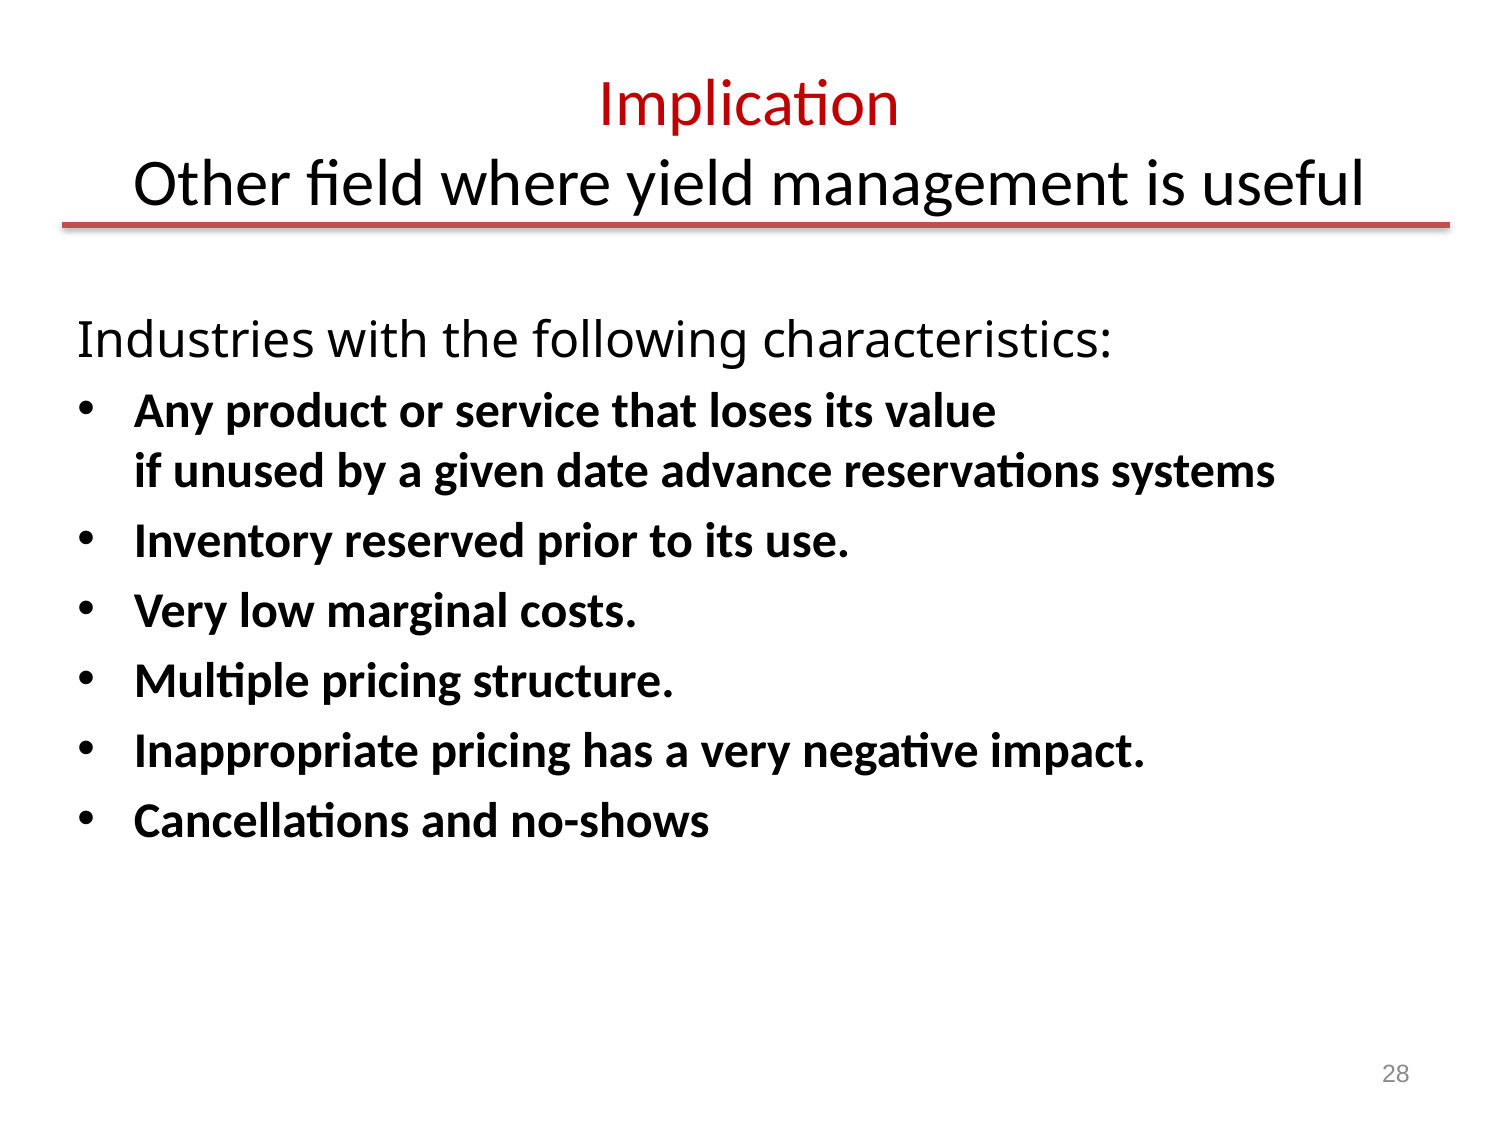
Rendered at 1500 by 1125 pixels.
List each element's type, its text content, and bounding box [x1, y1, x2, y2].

title Implication Other field where yield management is useful [75, 45, 1425, 221]
list Industries with the following characteristics: Any product or service that loses its value if unused by a given date advance reservations systems Inventory reserved prior to its use. Very low marginal costs. Multiple pricing structure. Inappropriate pricing has a very negative impact. Cancellations and no-shows [62, 299, 1413, 1013]
slide_number 28 [1074, 1042, 1425, 1103]
